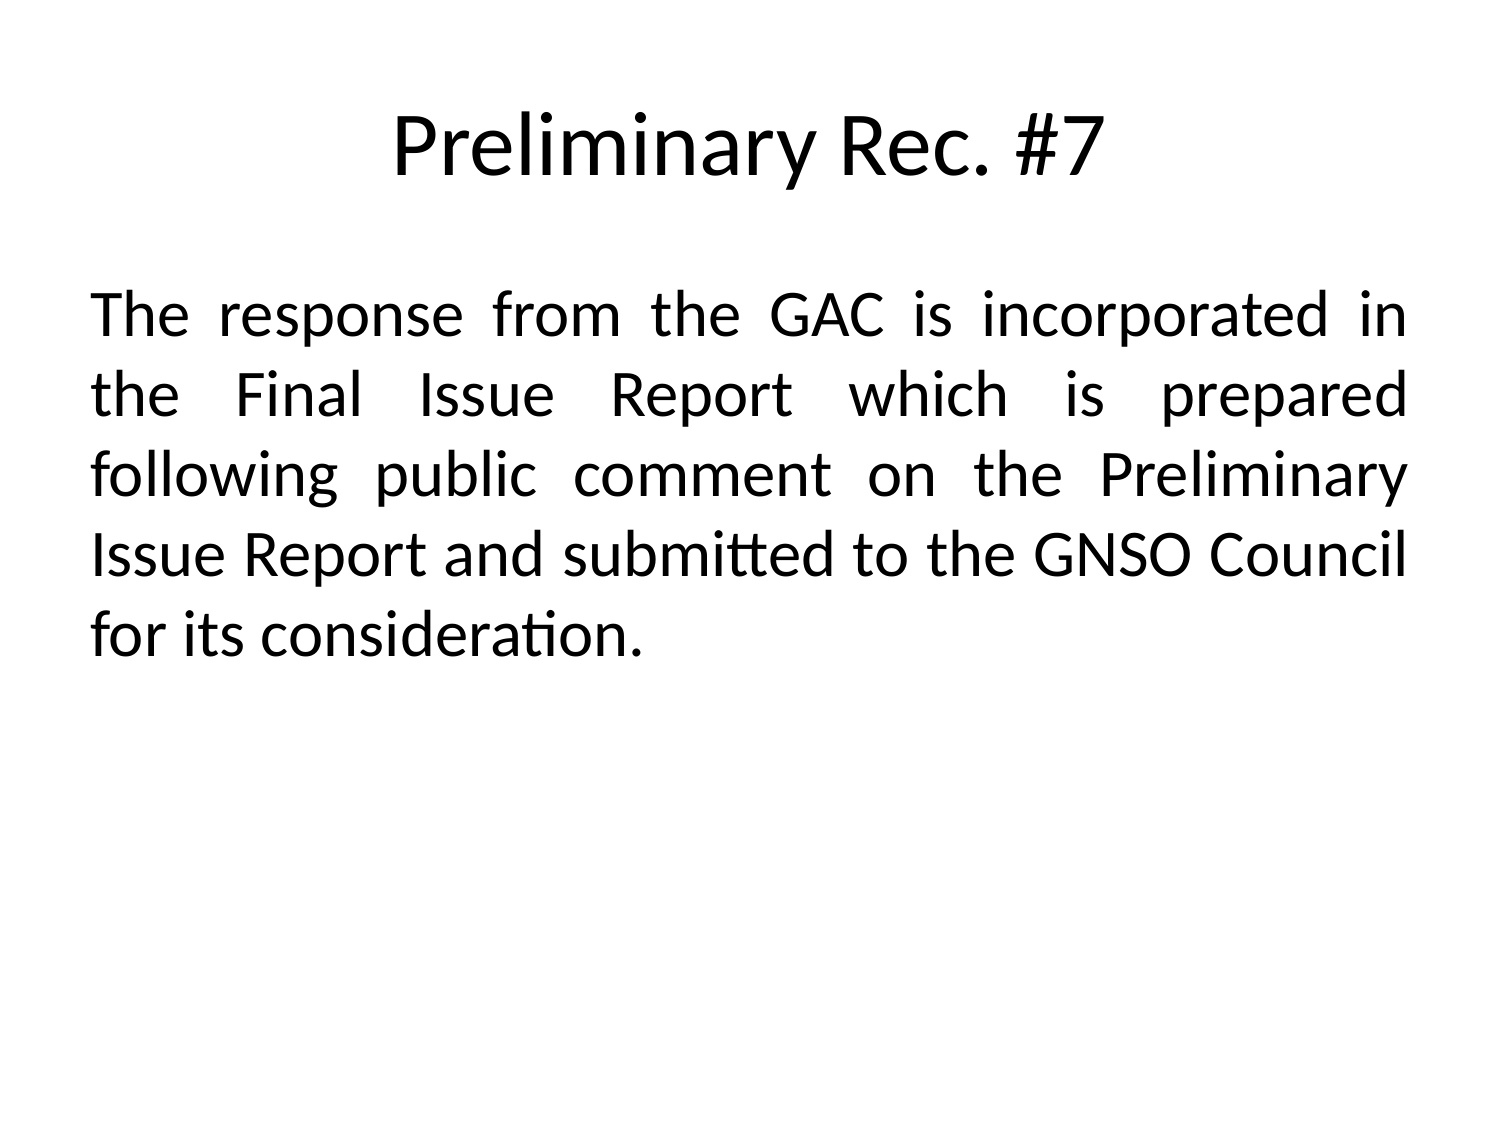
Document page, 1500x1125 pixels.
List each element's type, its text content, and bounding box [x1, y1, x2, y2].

title Preliminary Rec. #7 [75, 45, 1425, 233]
list The response from the GAC is incorporated in the Final Issue Report which is prepared following public comment on the Preliminary Issue Report and submitted to the GNSO Council for its consideration. [75, 262, 1425, 1005]
